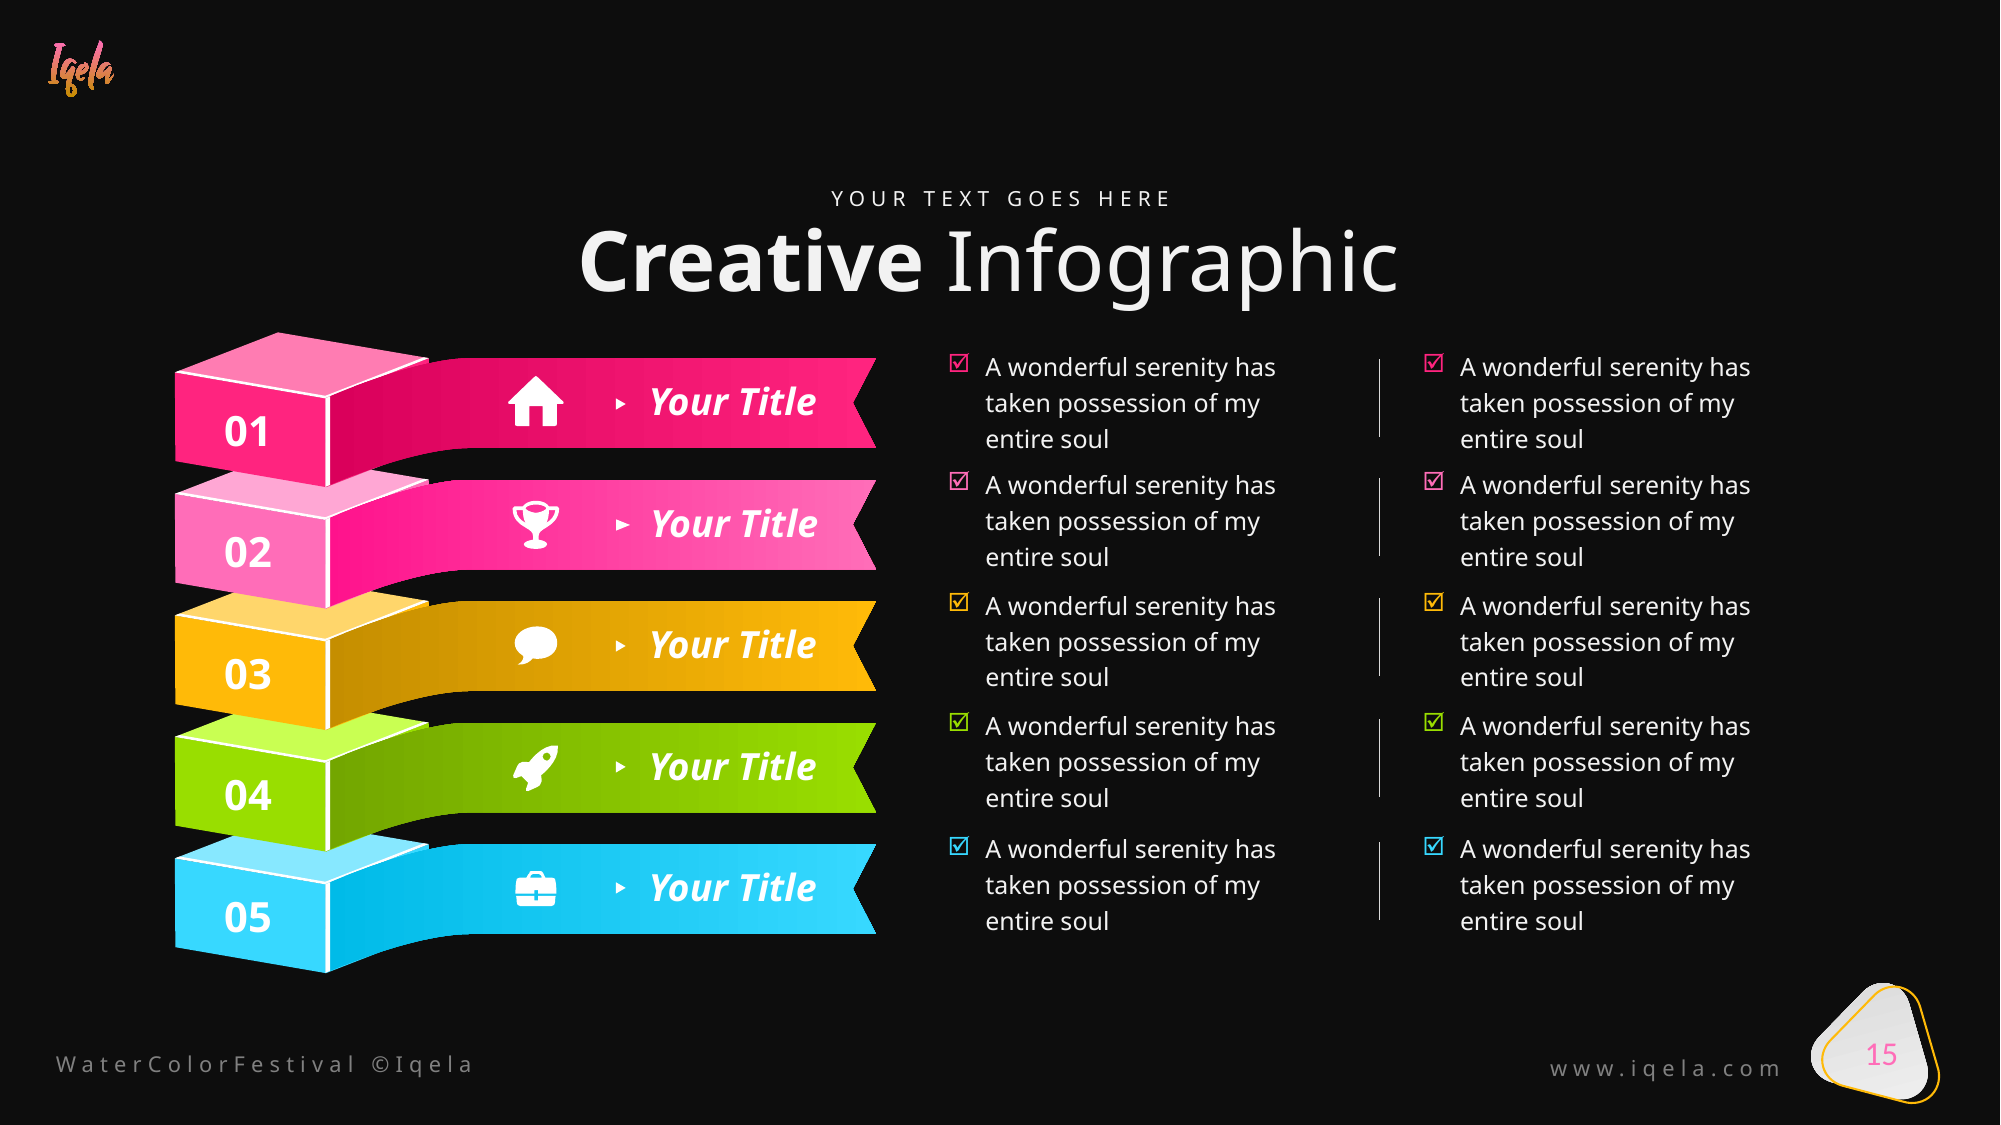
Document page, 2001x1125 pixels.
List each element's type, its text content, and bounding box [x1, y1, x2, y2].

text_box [174, 731, 876, 852]
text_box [615, 747, 900, 790]
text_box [174, 852, 876, 974]
text_box A wonderful serenity has taken possession of my entire soul [1407, 820, 1825, 944]
text_box A wonderful serenity has taken possession of my entire soul [933, 337, 1351, 456]
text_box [546, 178, 1454, 322]
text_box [615, 383, 884, 426]
text_box A wonderful serenity has taken possession of my entire soul [1407, 697, 1825, 820]
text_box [174, 488, 876, 609]
text_box A wonderful serenity has taken possession of my entire soul [933, 820, 1351, 944]
text_box A wonderful serenity has taken possession of my entire soul [1407, 456, 1825, 576]
text_box A wonderful serenity has taken possession of my entire soul [933, 576, 1351, 697]
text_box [174, 332, 876, 488]
text_box A wonderful serenity has taken possession of my entire soul [1407, 576, 1825, 697]
text_box A wonderful serenity has taken possession of my entire soul [1407, 337, 1825, 456]
text_box A wonderful serenity has taken possession of my entire soul [933, 456, 1351, 576]
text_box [615, 626, 896, 669]
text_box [174, 609, 876, 731]
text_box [615, 504, 898, 547]
text_box A wonderful serenity has taken possession of my entire soul [933, 697, 1351, 820]
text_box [615, 869, 878, 912]
